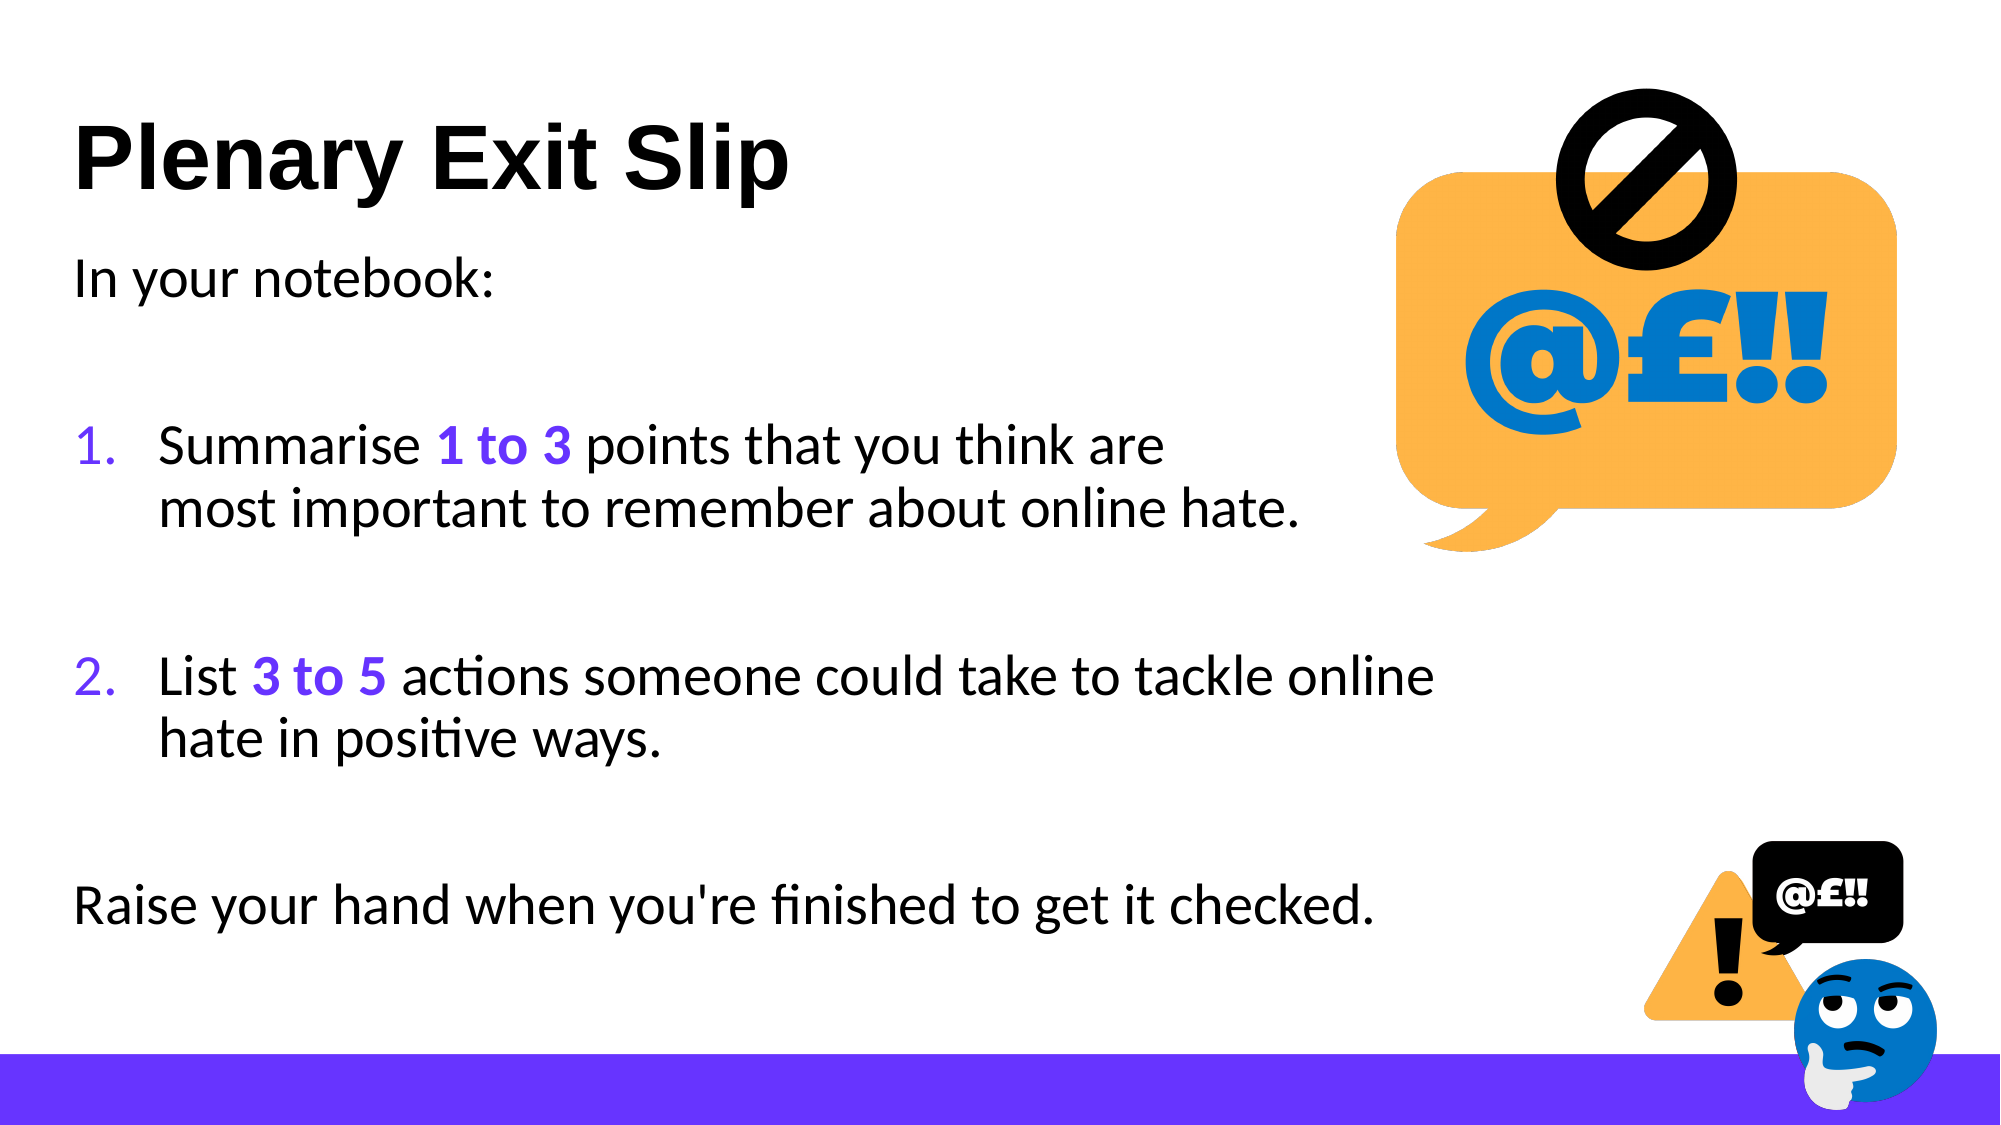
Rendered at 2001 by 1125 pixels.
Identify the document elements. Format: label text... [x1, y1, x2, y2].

text_box Plenary Exit Slip [59, 0, 1857, 218]
list In your notebook: Summarise 1 to 3 points that you think are most important to remember about online hate. List 3 to 5 actions someone could take to tackle online hate in positive ways. Raise your hand when you're finished to get it checked. [59, 239, 1542, 954]
picture [0, 0, 2000, 1125]
